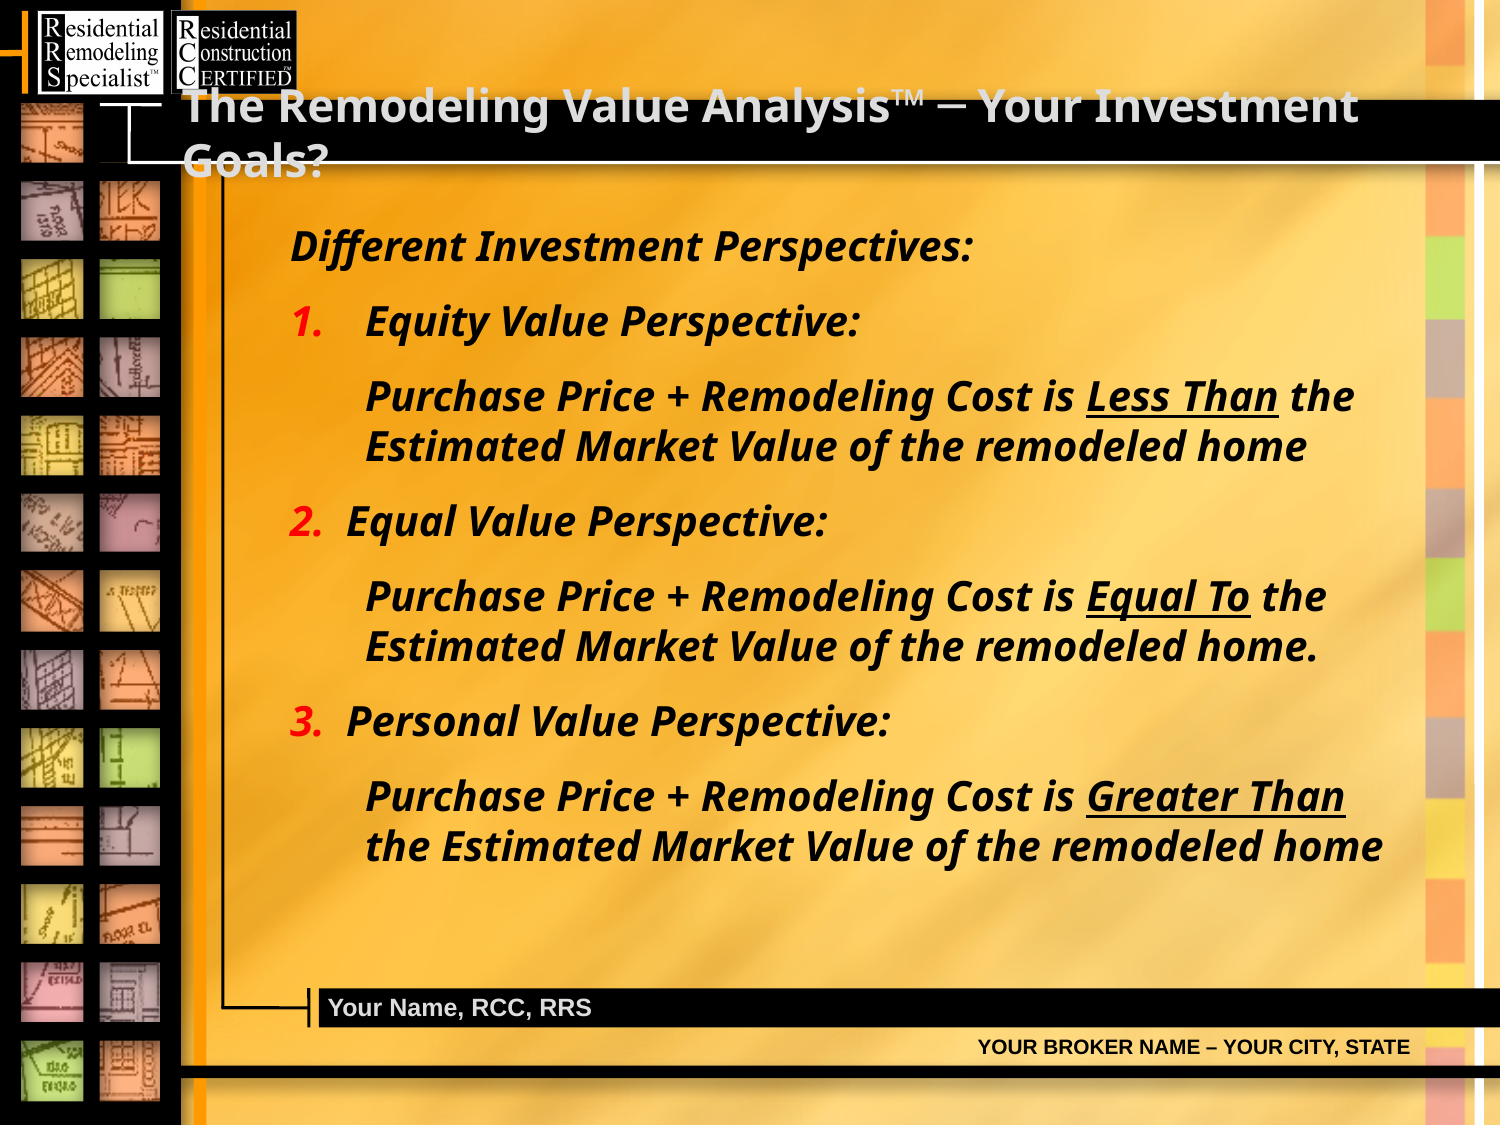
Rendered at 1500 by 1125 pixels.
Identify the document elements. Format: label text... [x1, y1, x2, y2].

picture [100, 338, 160, 397]
picture [100, 729, 160, 787]
picture [1484, 1028, 1500, 1065]
picture [207, 165, 1474, 1065]
list Different Investment Perspectives: Equity Value Perspective: Purchase Price + Remodeling Cost is Less Than the Estimated Market Value of the remodeled home Equal Value Perspective: Purchase Price + Remodeling Cost is Equal To the Estimated Market Value of the remodeled home. Personal Value Perspective: Purchase Price + Remodeling Cost is Greater Than the Estimated Market Value of the remodeled home [275, 212, 1400, 975]
picture [100, 260, 160, 319]
picture [100, 571, 160, 631]
picture [21, 494, 83, 551]
picture [171, 0, 1474, 99]
picture [100, 650, 160, 709]
picture [1484, 1079, 1500, 1125]
picture [181, 1079, 193, 1125]
picture [100, 963, 160, 1022]
picture [1484, 0, 1500, 99]
picture [37, 10, 164, 95]
picture [100, 181, 160, 240]
picture [100, 494, 160, 551]
picture [21, 571, 83, 631]
picture [1484, 165, 1500, 988]
picture [100, 416, 160, 475]
picture [100, 885, 160, 943]
picture [100, 807, 160, 865]
picture [21, 650, 83, 709]
picture [21, 416, 83, 475]
footer Your Name, RCC, RRS [312, 984, 1413, 1025]
title The Remodeling Value Analysis™ ─ Your Investment Goals? [166, 99, 1500, 163]
picture [21, 963, 83, 1022]
picture [21, 338, 83, 397]
picture [21, 885, 83, 943]
picture [21, 260, 83, 319]
picture [21, 1041, 83, 1101]
picture [21, 729, 83, 787]
picture [181, 165, 193, 1065]
picture [100, 1041, 160, 1101]
picture [21, 103, 83, 162]
picture [21, 181, 83, 240]
picture [21, 807, 83, 865]
picture [207, 1079, 1474, 1125]
